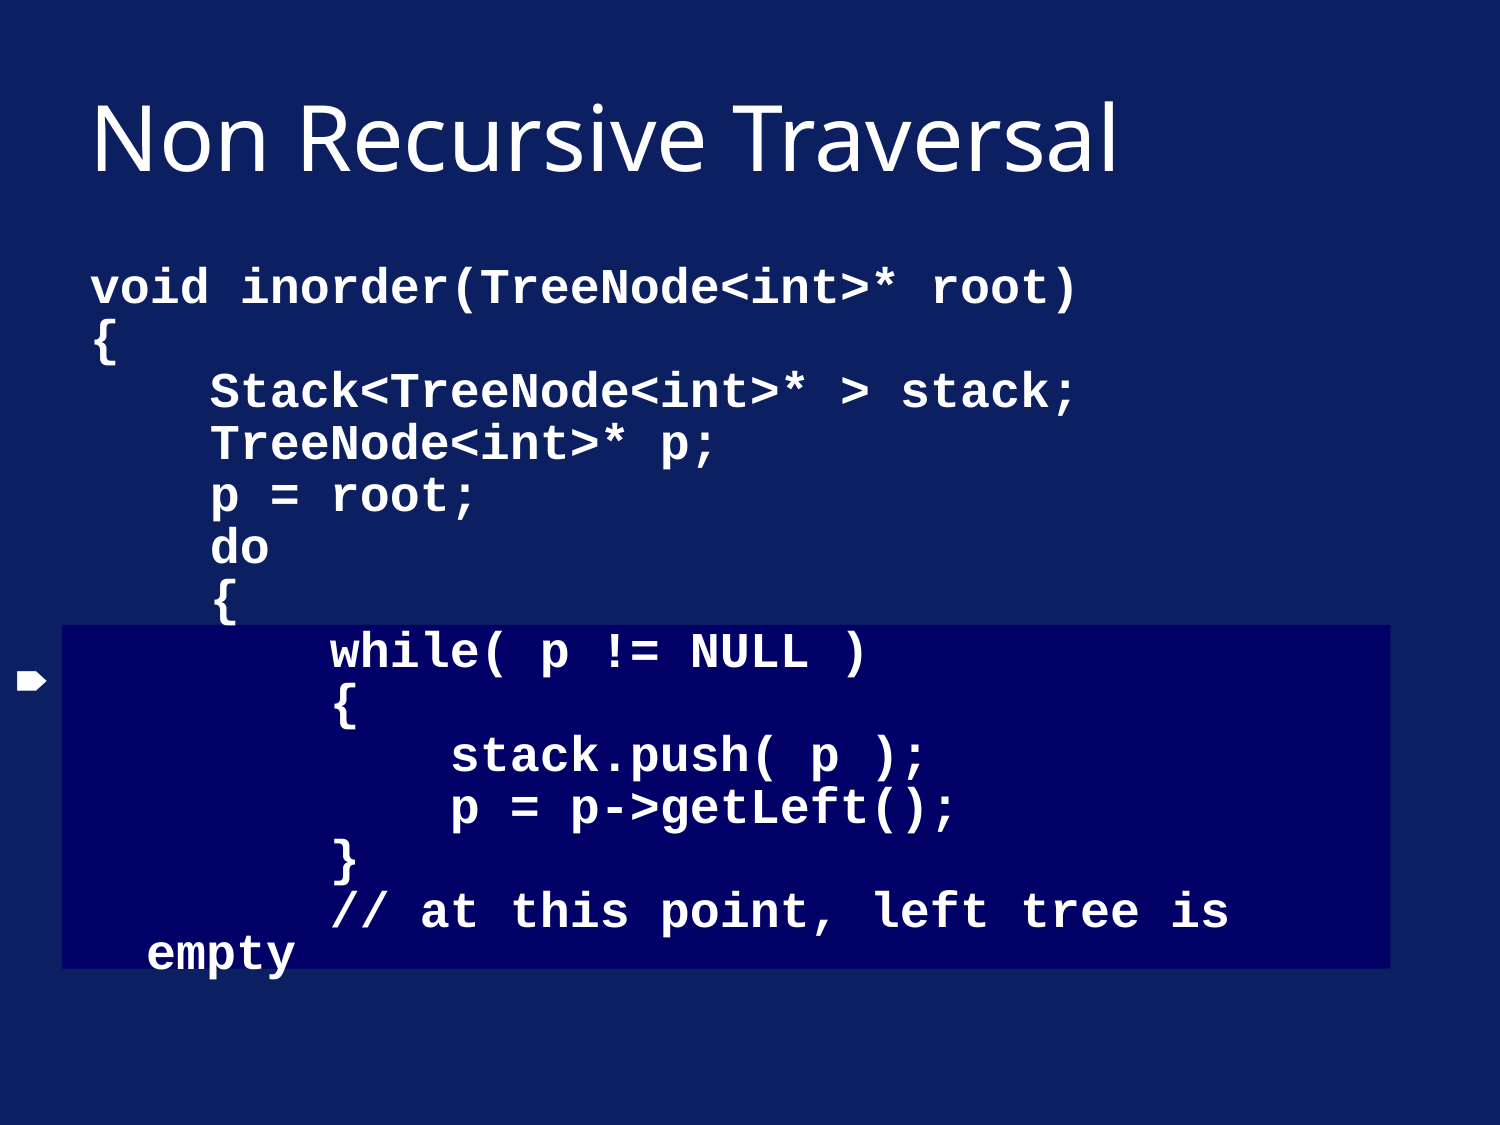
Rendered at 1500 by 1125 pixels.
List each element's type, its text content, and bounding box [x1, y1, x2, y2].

list void inorder(TreeNode<int>* root) { Stack<TreeNode<int>* > stack; TreeNode<int>* p; p = root; do { while( p != NULL ) { stack.push( p ); p = p->getLeft(); } // at this point, left tree is empty [74, 262, 1425, 1038]
title Non Recursive Traversal [74, 59, 1425, 210]
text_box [0, 624, 1391, 969]
